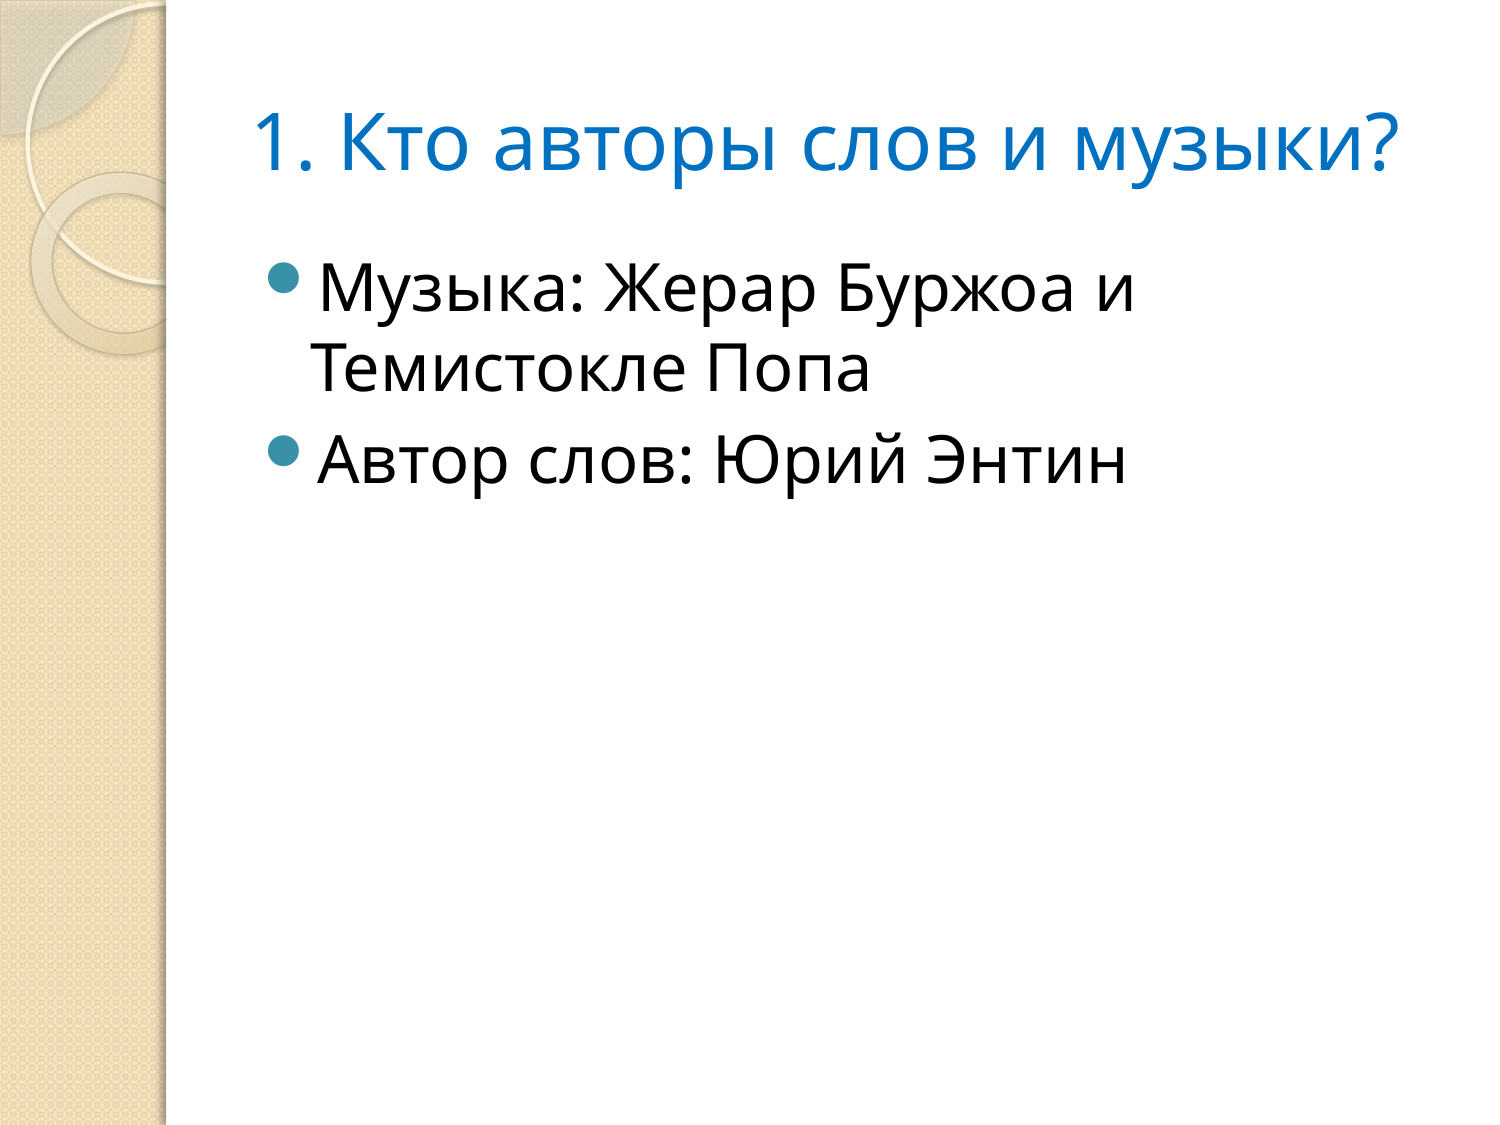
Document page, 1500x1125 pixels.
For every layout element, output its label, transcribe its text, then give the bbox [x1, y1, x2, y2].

list Музыка: Жерар Буржоа и Темистокле Попа Автор слов: Юрий Энтин [235, 237, 1466, 1025]
title 1. Кто авторы слов и музыки? [235, 45, 1466, 233]
